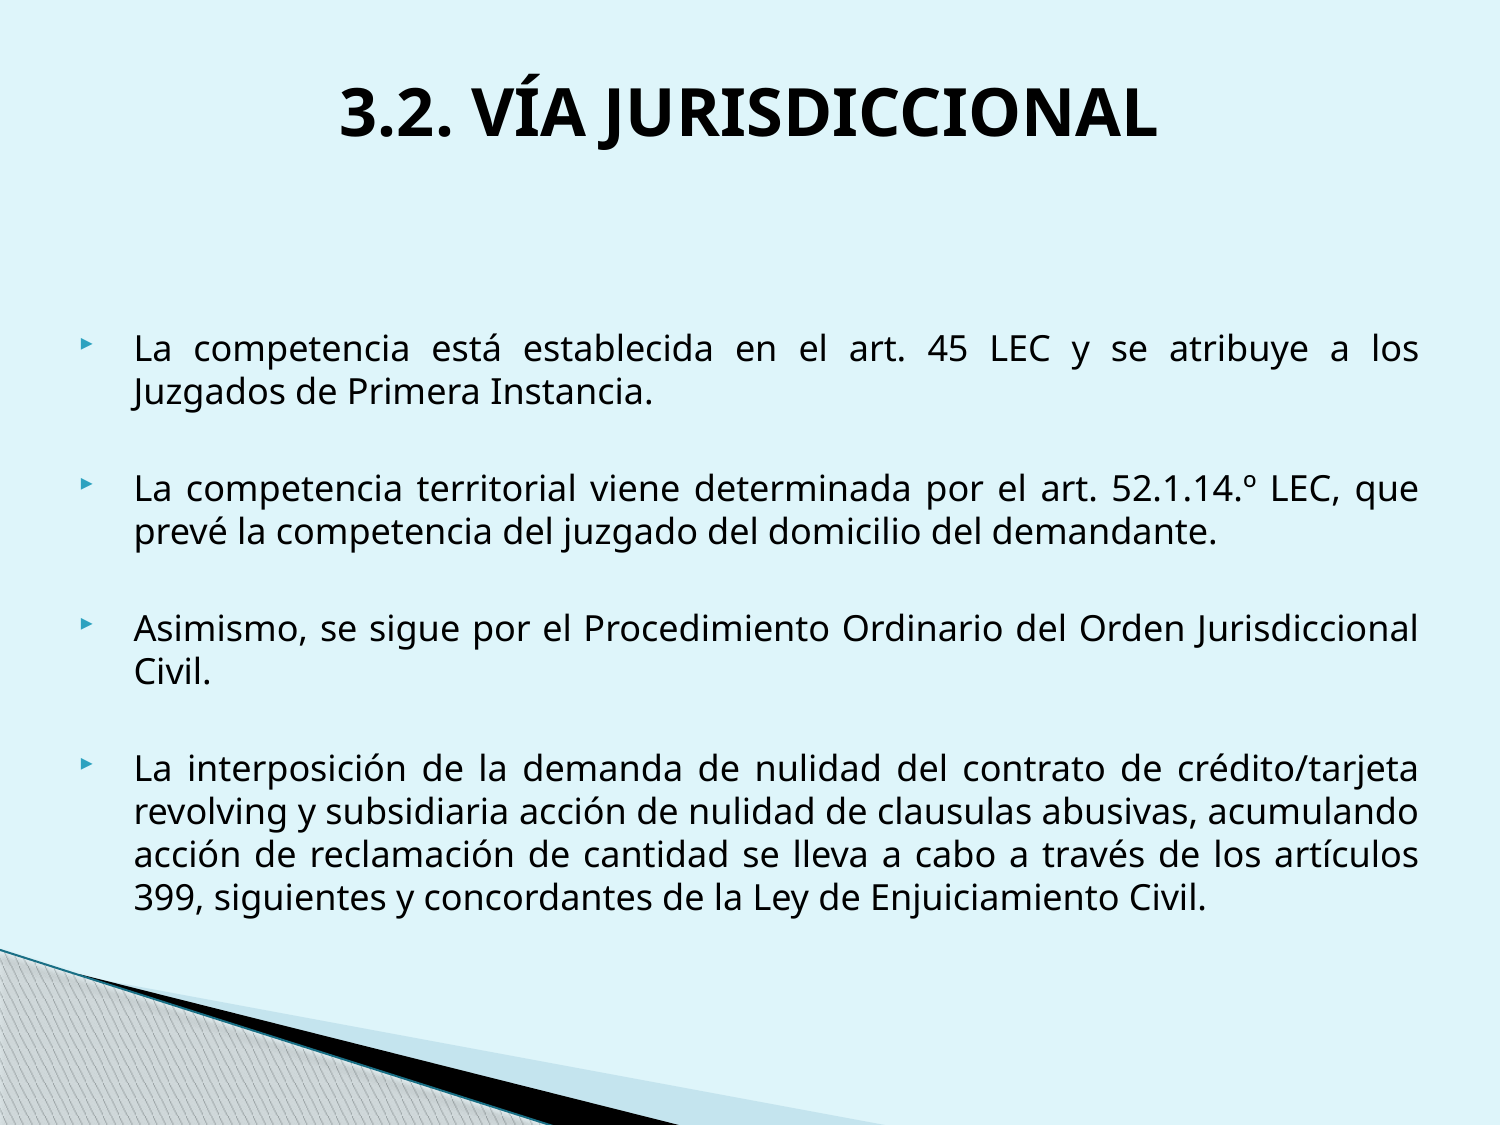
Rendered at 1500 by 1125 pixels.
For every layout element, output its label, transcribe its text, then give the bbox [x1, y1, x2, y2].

list La competencia está establecida en el art. 45 LEC y se atribuye a los Juzgados de Primera Instancia. La competencia territorial viene determinada por el art. 52.1.14.º LEC, que prevé la competencia del juzgado del domicilio del demandante. Asimismo, se sigue por el Procedimiento Ordinario del Orden Jurisdiccional Civil. La interposición de la demanda de nulidad del contrato de crédito/tarjeta revolving y subsidiaria acción de nulidad de clausulas abusivas, acumulando acción de reclamación de cantidad se lleva a cabo a través de los artículos 399, siguientes y concordantes de la Ley de Enjuiciamiento Civil. [64, 172, 1436, 976]
title 3.2. VÍA JURISDICCIONAL [75, 0, 1425, 220]
